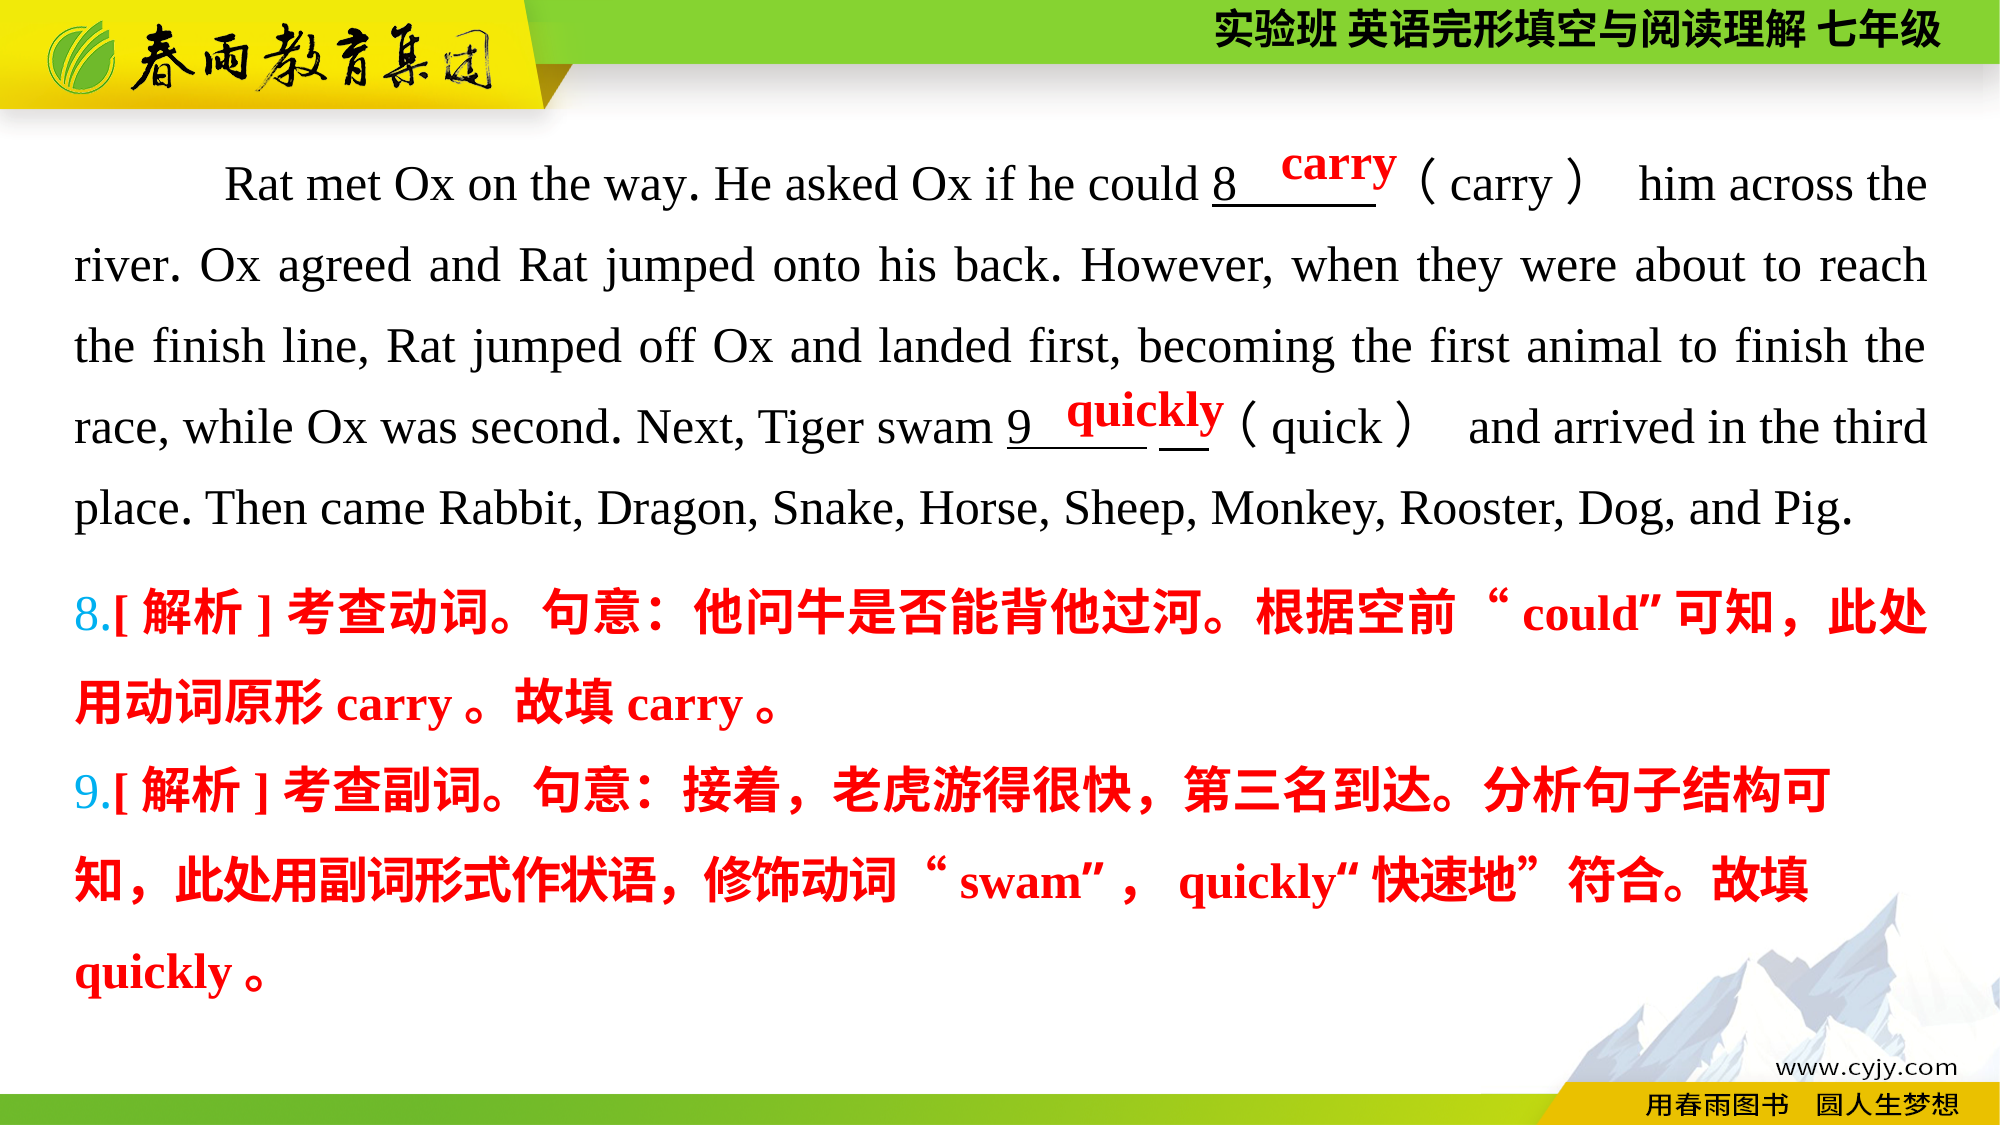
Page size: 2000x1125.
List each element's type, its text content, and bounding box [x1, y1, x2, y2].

text_box carry [1266, 122, 1413, 198]
text_box 9.[解析]考查副词。句意：接着，老虎游得很快，第三名到达。分析句子结构可知，此处用副词形式作状语，修饰动词“swam”，quickly“快速地”符合。故填quickly。 [59, 720, 1944, 1006]
text_box quickly [1051, 368, 1240, 444]
text_box 8.[解析]考查动词。句意：他问牛是否能背他过河。根据空前“could”可知，此处用动词原形carry。故填carry。 [59, 542, 1944, 720]
list Rat met Ox on the way. He asked Ox if he could 8 （carry） him across the river. Ox agreed and Rat jumped onto his back. However, when they were about to reach the finish line, Rat jumped off Ox and landed first, becoming the first animal to finish the race, while Ox was second. Next, Tiger swam 9 （quick） and arrived in the third place. Then came Rabbit, Dragon, Snake, Horse, Sheep, Monkey, Rooster, Dog, and Pig. [59, 122, 1944, 542]
picture [0, 0, 2000, 1125]
